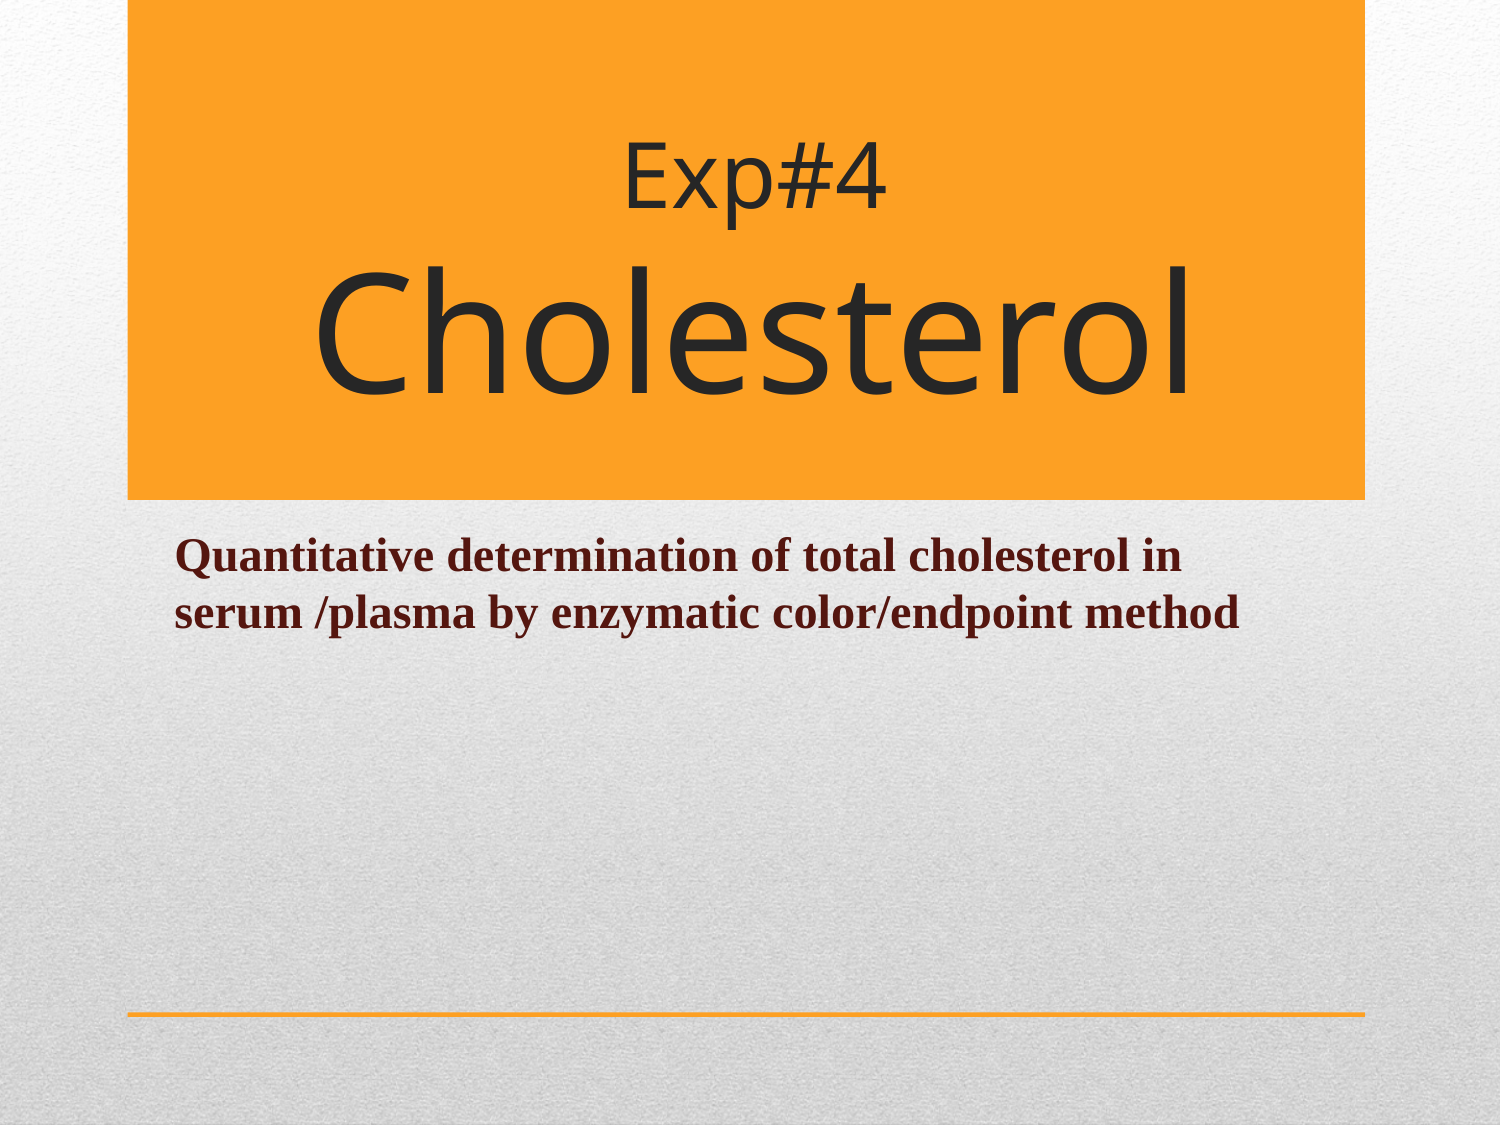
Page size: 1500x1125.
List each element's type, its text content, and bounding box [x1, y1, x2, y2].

title Exp#4 Cholesterol [135, 184, 1374, 435]
subtitle Quantitative determination of total cholesterol in serum /plasma by enzymatic color/endpoint method [159, 515, 1285, 678]
